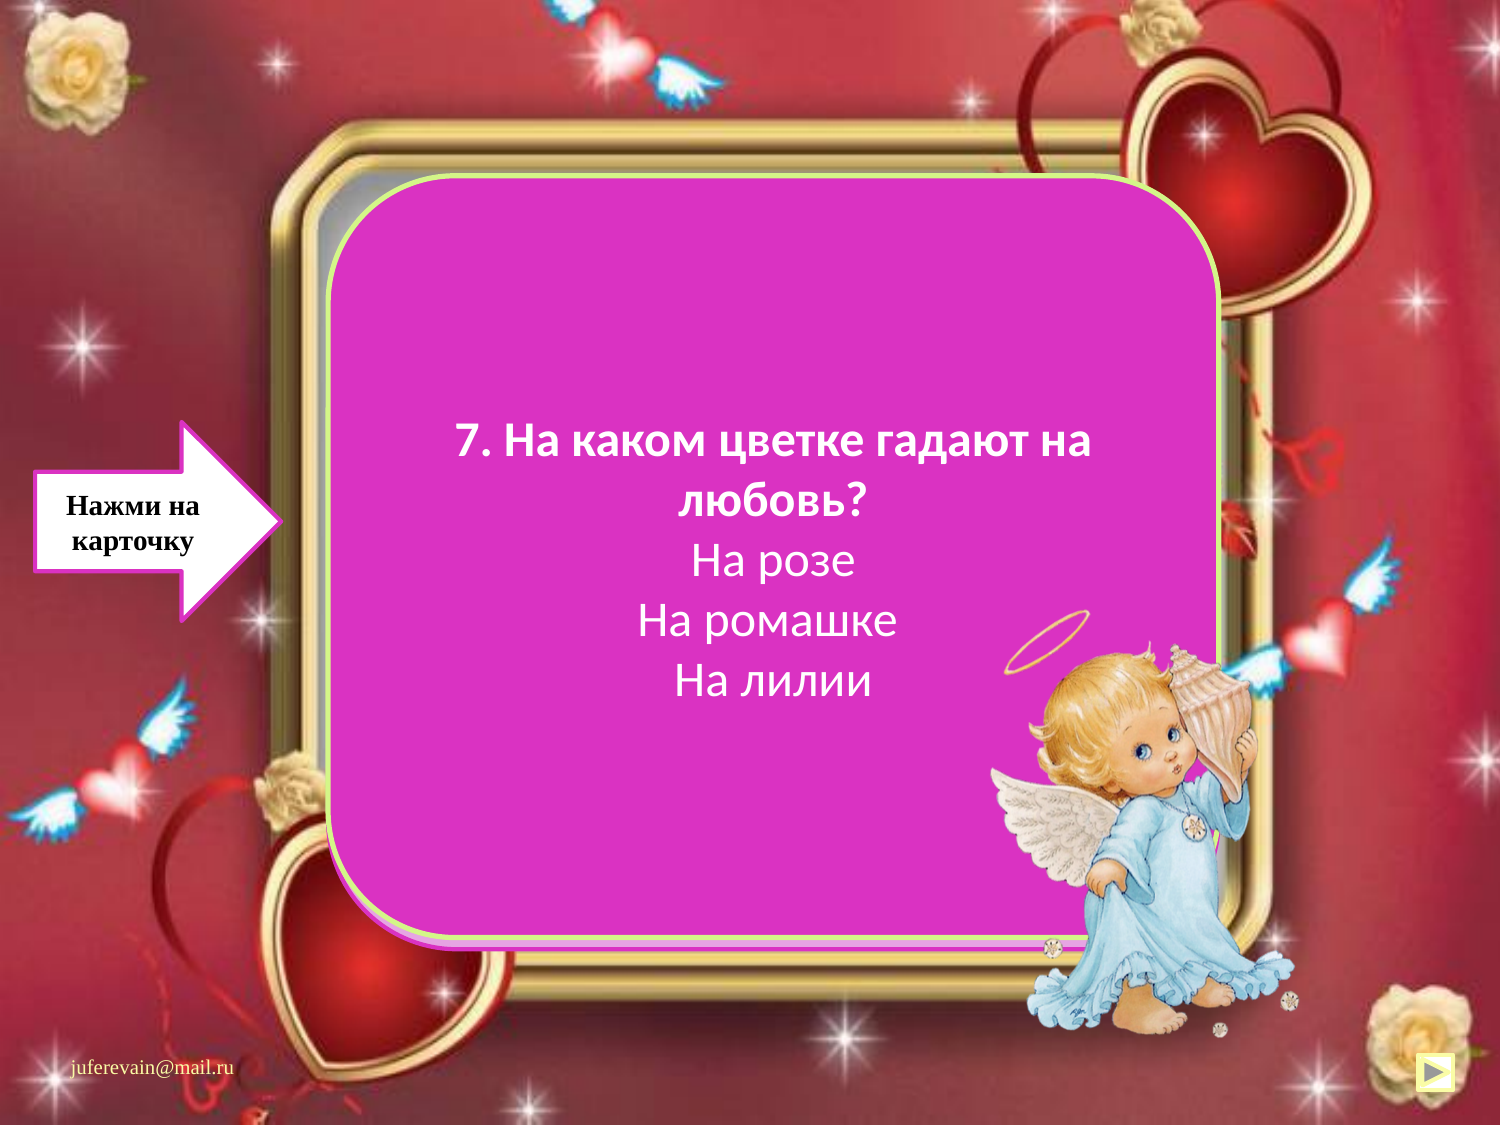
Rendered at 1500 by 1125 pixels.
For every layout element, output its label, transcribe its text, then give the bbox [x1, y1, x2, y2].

text_box [1416, 1053, 1455, 1092]
picture [0, 0, 1500, 1125]
text_box Нажми на карточку [33, 419, 284, 624]
text_box [314, 174, 1221, 951]
